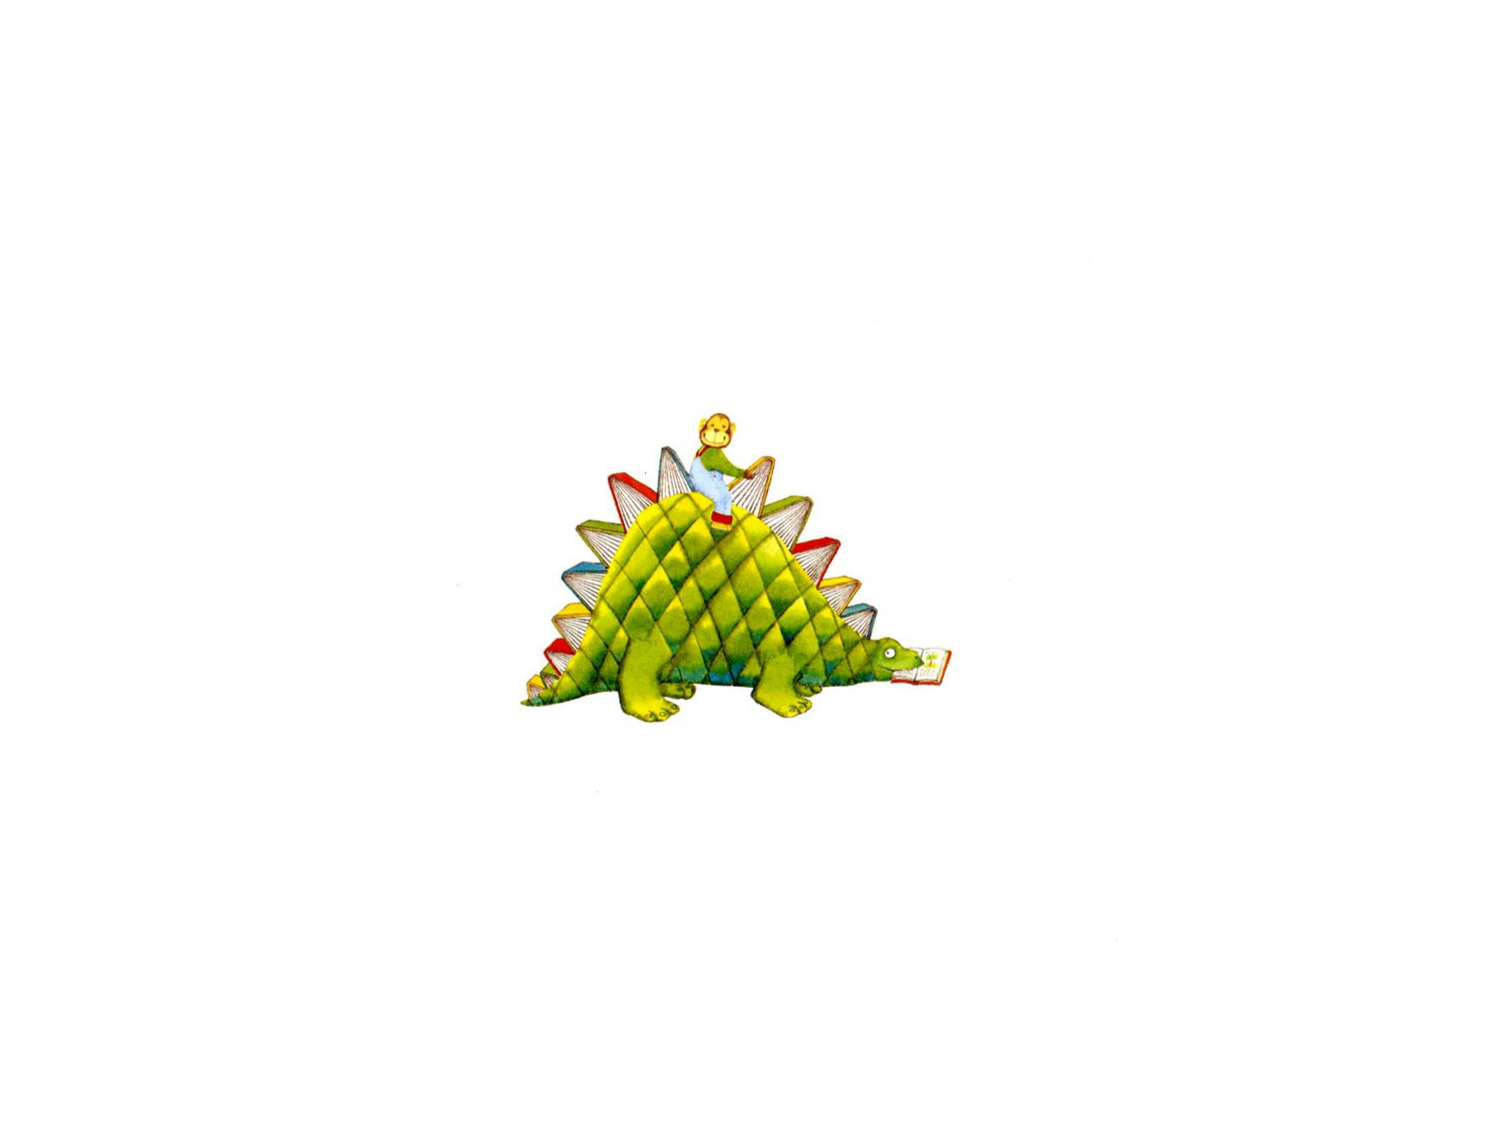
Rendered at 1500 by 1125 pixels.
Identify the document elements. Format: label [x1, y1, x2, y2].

picture [349, 174, 1151, 951]
